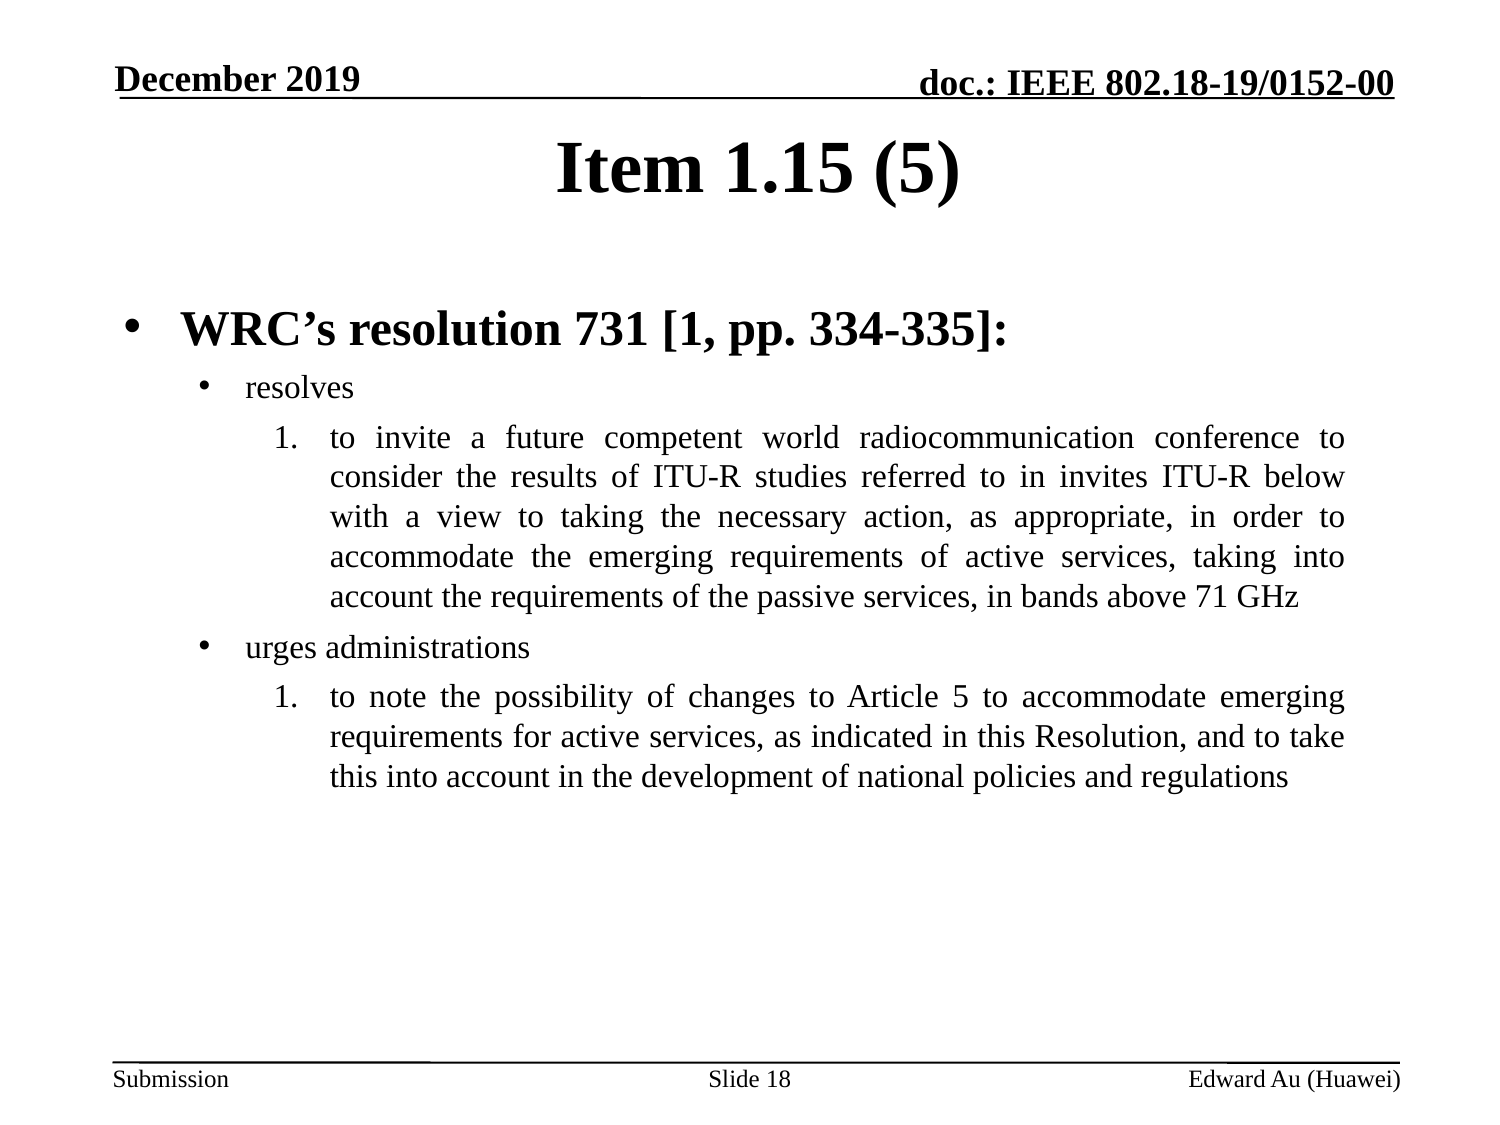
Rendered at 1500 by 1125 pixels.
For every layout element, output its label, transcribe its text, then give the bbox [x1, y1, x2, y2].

list WRC’s resolution 731 [1, pp. 334-335]: resolves to invite a future competent world radiocommunication conference to consider the results of ITU-R studies referred to in invites ITU-R below with a view to taking the necessary action, as appropriate, in order to accommodate the emerging requirements of active services, taking into account the requirements of the passive services, in bands above 71 GHz urges administrations to note the possibility of changes to Article 5 to accommodate emerging requirements for active services, as indicated in this Resolution, and to take this into account in the development of national policies and regulations [108, 287, 1363, 1063]
title Item 1.15 (5) [120, 99, 1396, 226]
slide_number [114, 54, 493, 100]
slide_number Slide 18 [699, 1061, 800, 1123]
footer Edward Au (Huawei) [902, 1061, 1402, 1093]
